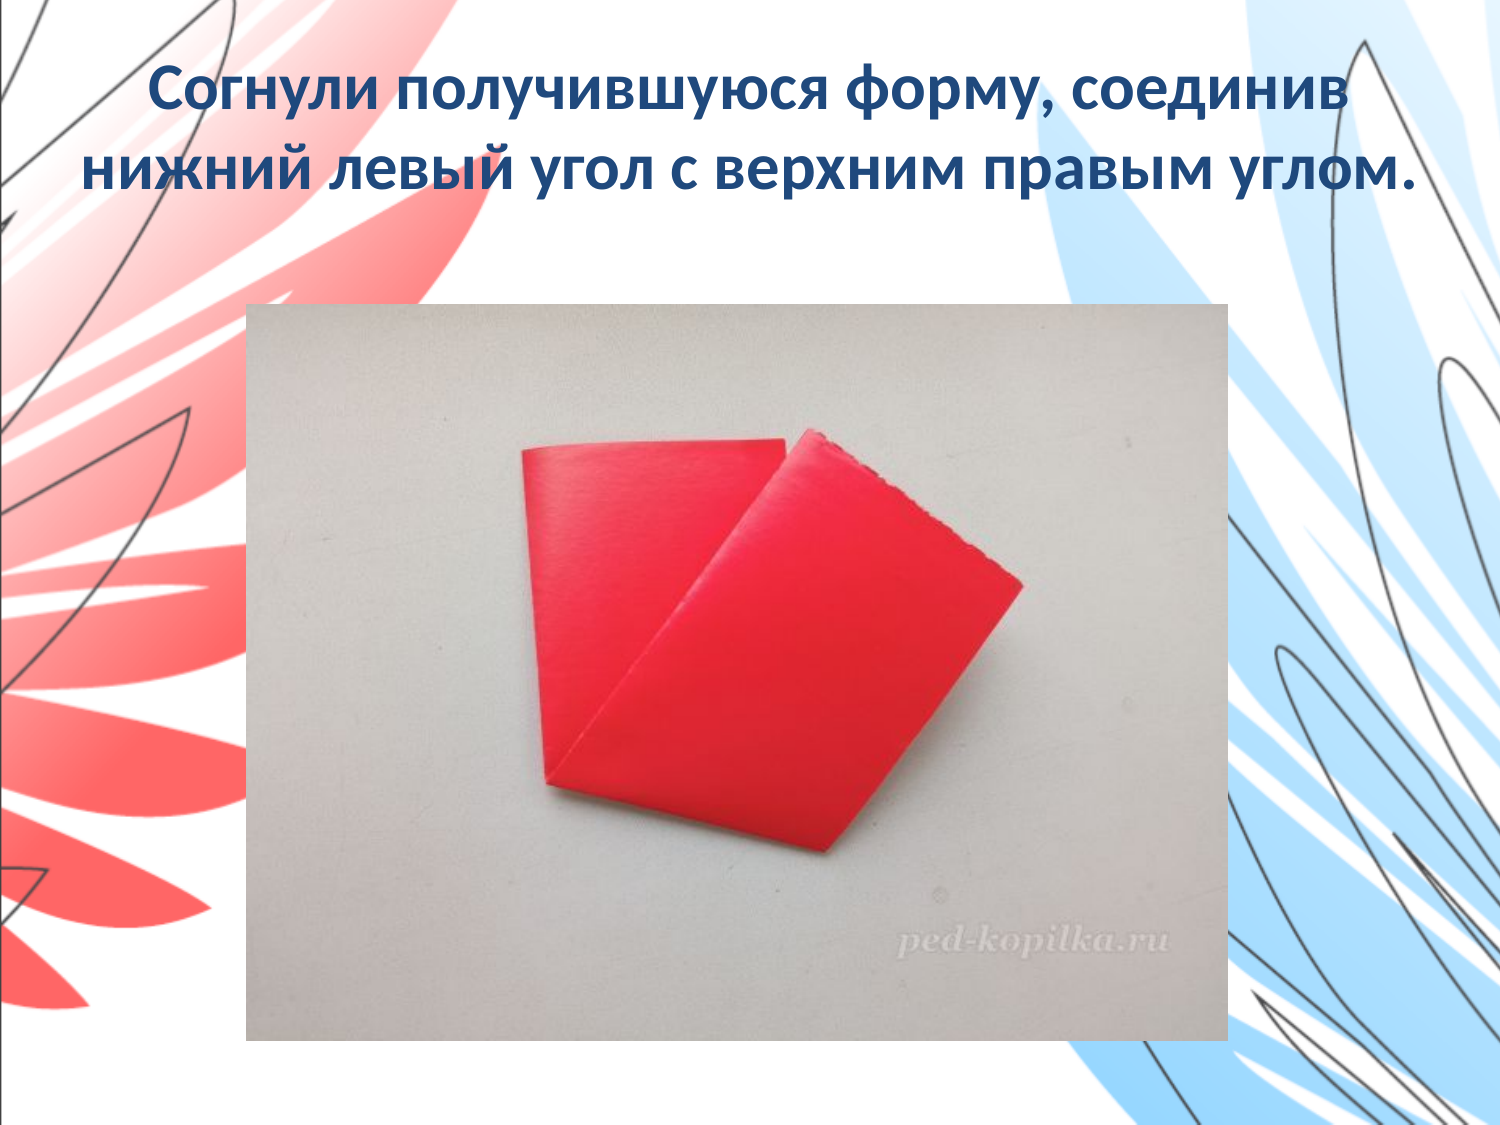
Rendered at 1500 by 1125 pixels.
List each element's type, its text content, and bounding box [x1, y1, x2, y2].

text_box Согнули получившуюся форму, соединив нижний левый угол с верхним правым углом. [58, 35, 1442, 210]
picture [0, 0, 1500, 1125]
